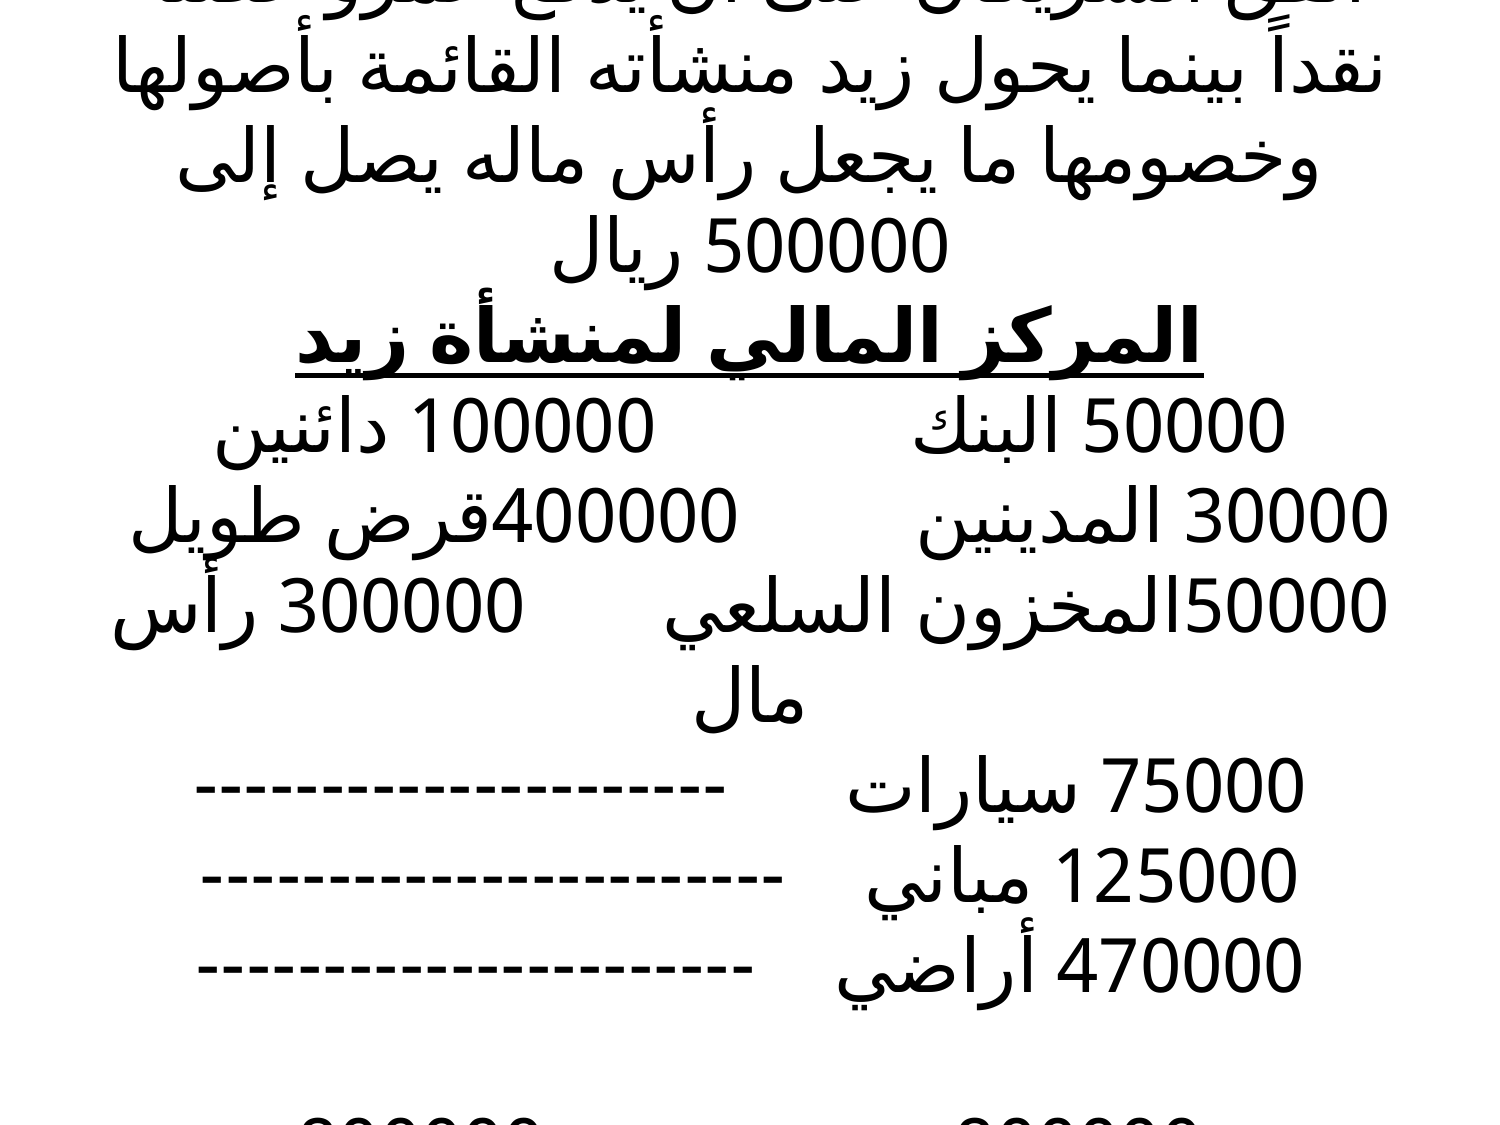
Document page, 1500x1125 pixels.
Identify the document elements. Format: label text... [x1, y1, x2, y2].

title اتفق الشريكان على أن يدفع عمرو حصته نقداً بينما يحول زيد منشأته القائمة بأصولها وخصومها ما يجعل رأس ماله يصل إلى 500000 ريال المركز المالي لمنشأة زيد 50000 البنك 100000 دائنين 30000 المدينين 400000قرض طويل 50000المخزون السلعي 300000 رأس مال 75000 سيارات --------------------- 125000 مباني ----------------------- 470000 أراضي ---------------------- 800000 800000 [75, 45, 1425, 1071]
